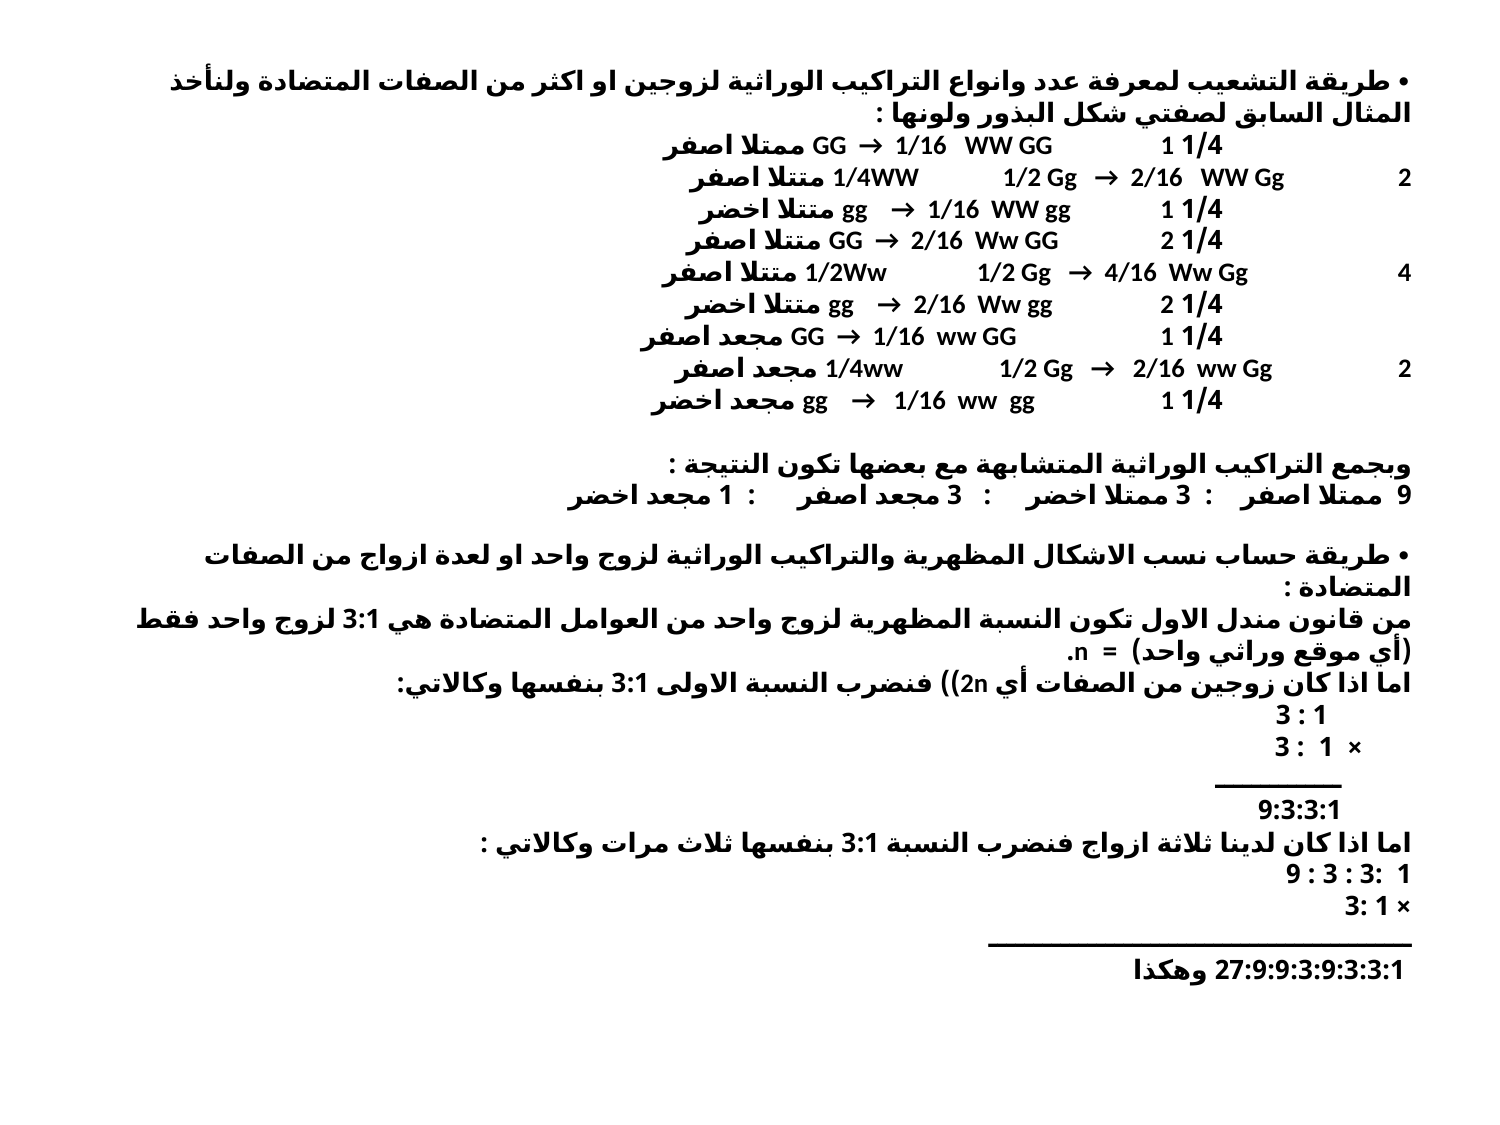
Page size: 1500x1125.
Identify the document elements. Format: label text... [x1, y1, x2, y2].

title • طريقة التشعيب لمعرفة عدد وانواع التراكيب الوراثية لزوجين او اكثر من الصفات المتضادة ولنأخذ المثال السابق لصفتي شكل البذور ولونها : 1/4 GG → 1/16 WW GG 1 ممتلا اصفر 1/4WW 1/2 Gg → 2/16 WW Gg 2 متتلا اصفر 1/4 gg → 1/16 WW gg 1 متتلا اخضر 1/4 GG → 2/16 Ww GG 2 متتلا اصفر 1/2Ww 1/2 Gg → 4/16 Ww Gg 4 متتلا اصفر 1/4 gg → 2/16 Ww gg 2 متتلا اخضر 1/4 GG → 1/16 ww GG 1 مجعد اصفر 1/4ww 1/2 Gg → 2/16 ww Gg 2 مجعد اصفر 1/4 gg → 1/16 ww gg 1 مجعد اخضر وبجمع التراكيب الوراثية المتشابهة مع بعضها تكون النتيجة : 9 ممتلا اصفر : 3 ممتلا اخضر : 3 مجعد اصفر : 1 مجعد اخضر • طريقة حساب نسب الاشكال المظهرية والتراكيب الوراثية لزوج واحد او لعدة ازواج من الصفات المتضادة : من قانون مندل الاول تكون النسبة المظهرية لزوج واحد من العوامل المتضادة هي 3:1 لزوج واحد فقط (أي موقع وراثي واحد) = n. اما اذا كان زوجين من الصفات أي 2n)) فنضرب النسبة الاولى 3:1 بنفسها وكالاتي: 1 : 3 × 1 : 3 ــــــــــــــ 9:3:3:1 اما اذا كان لدينا ثلاثة ازواج فنضرب النسبة 3:1 بنفسها ثلاث مرات وكالاتي : 1 :3 : 3 : 9 × 1 :3 ـــــــــــــــــــــــــــــــــــــــــــــــ 27:9:9:3:9:3:3:1 وهكذا [76, 54, 1427, 1083]
